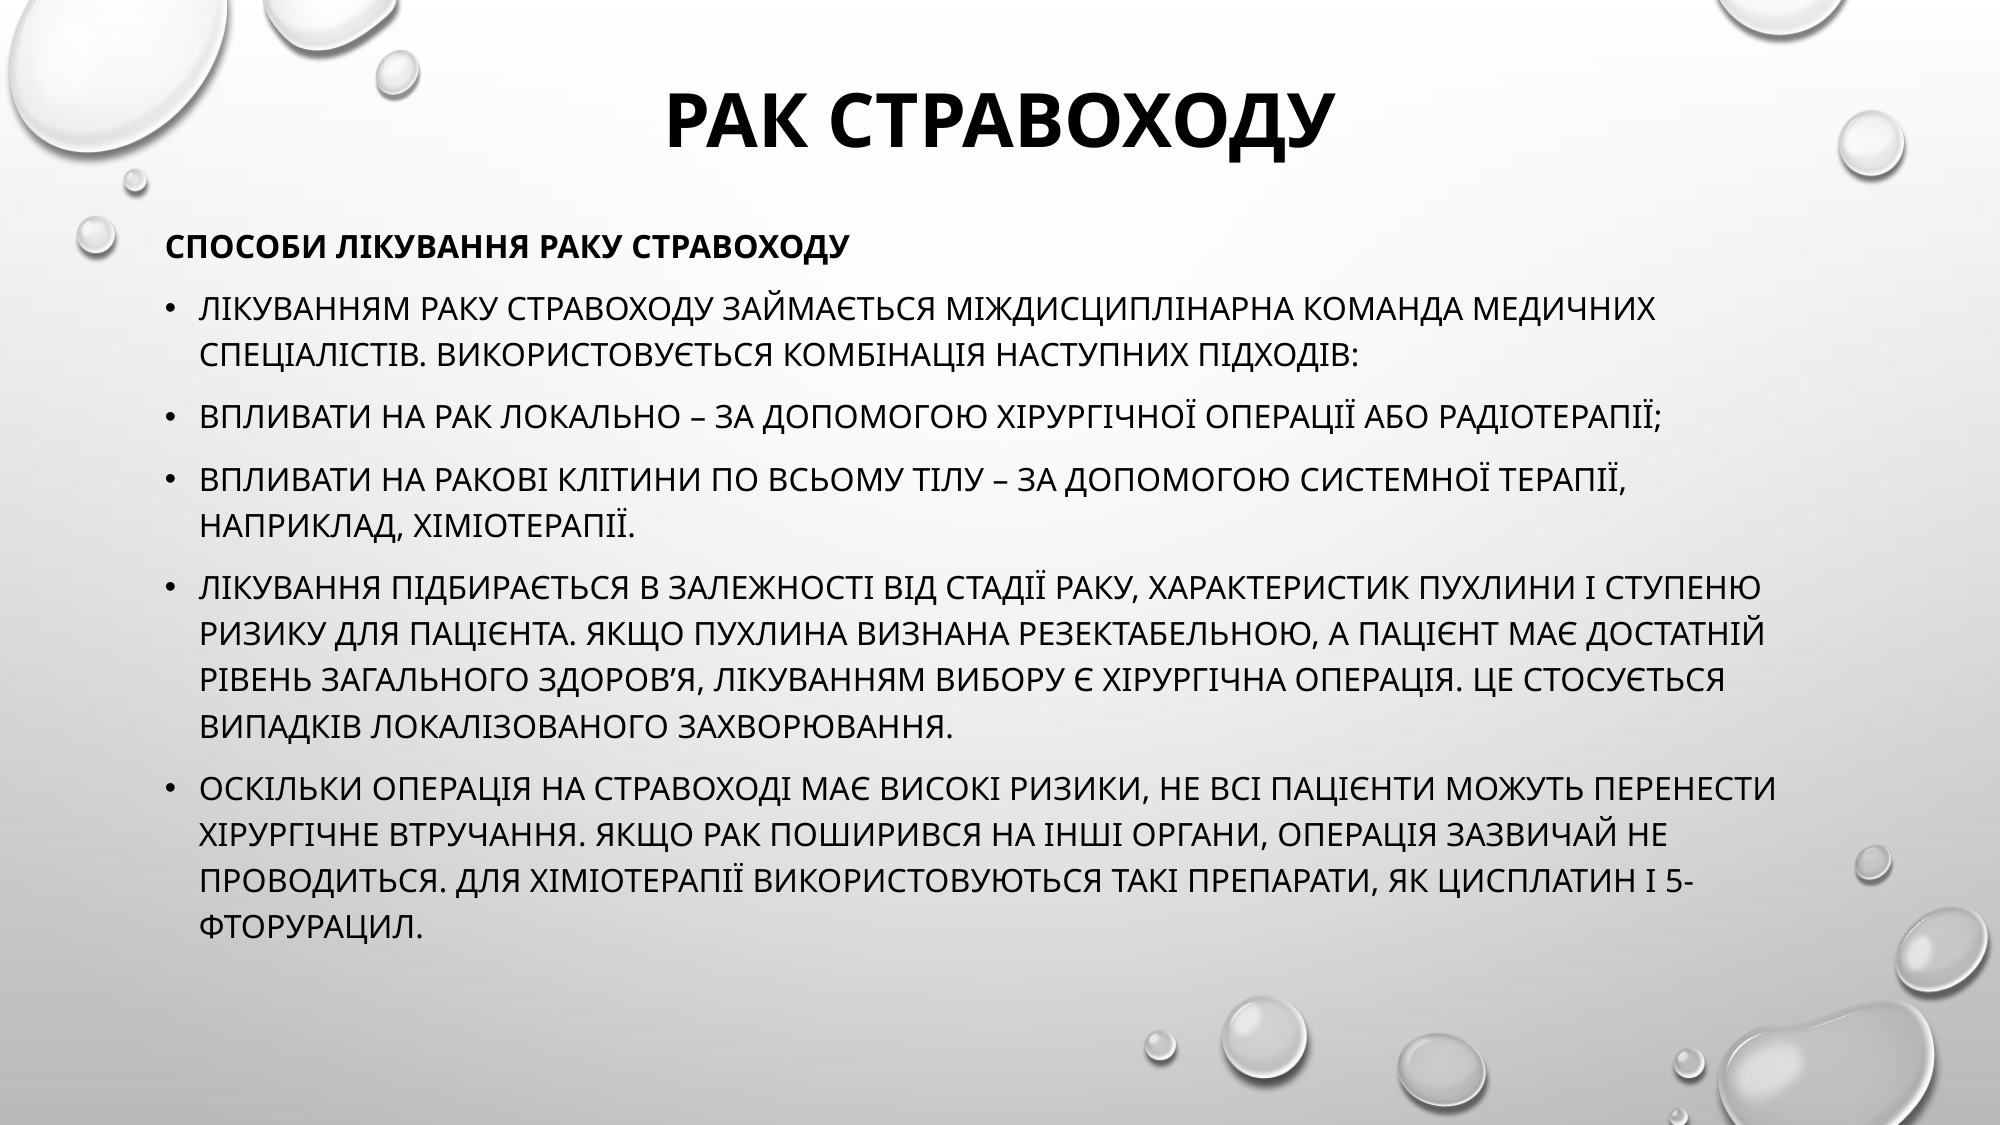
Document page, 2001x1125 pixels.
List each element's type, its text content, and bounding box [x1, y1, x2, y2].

picture [0, 0, 2000, 1125]
title Рак стравоходу [149, 60, 1851, 188]
list Способи лікування раку стравоходу Лікуванням раку стравоходу займається міждисциплінарна команда медичних спеціалістів. Використовується комбінація наступних підходів: Впливати на рак локально – за допомогою хірургічної операції або радіотерапії; Впливати на ракові клітини по всьому тілу – за допомогою системної терапії, наприклад, хіміотерапії. Лікування підбирається в залежності від стадії раку, характеристик пухлини і ступеню ризику для пацієнта. Якщо пухлина визнана резектабельною, а пацієнт має достатній рівень загального здоров’я, лікуванням вибору є хірургічна операція. Це стосується випадків локалізованого захворювання. Оскільки операція на стравоході має високі ризики, не всі пацієнти можуть перенести хірургічне втручання. Якщо рак поширився на інші органи, операція зазвичай не проводиться. Для хіміотерапії використовуються такі препарати, як цисплатин і 5-фторурацил. [149, 211, 1826, 962]
